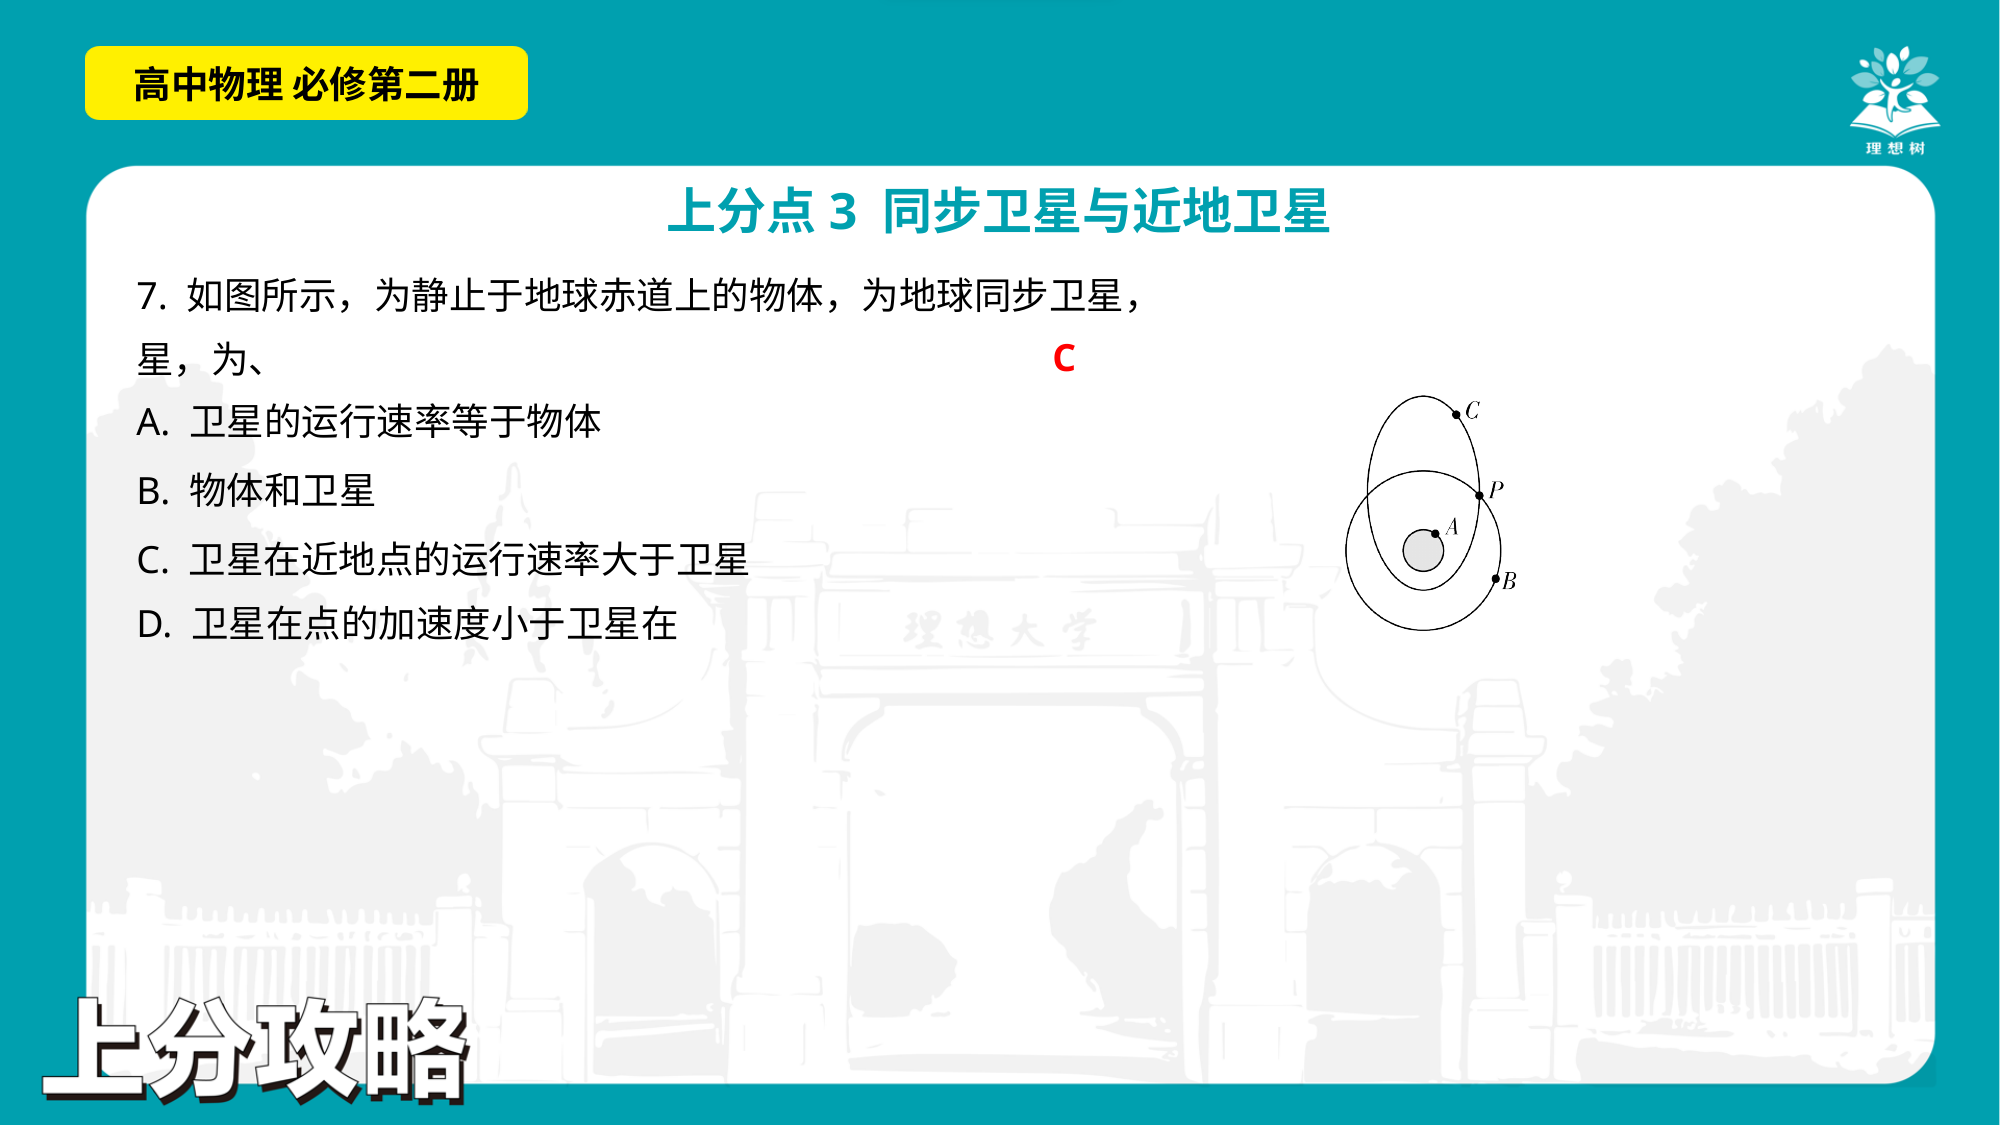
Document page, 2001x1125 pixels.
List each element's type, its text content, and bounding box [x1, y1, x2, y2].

picture [0, 0, 2000, 1125]
text_box C [1037, 314, 1092, 373]
